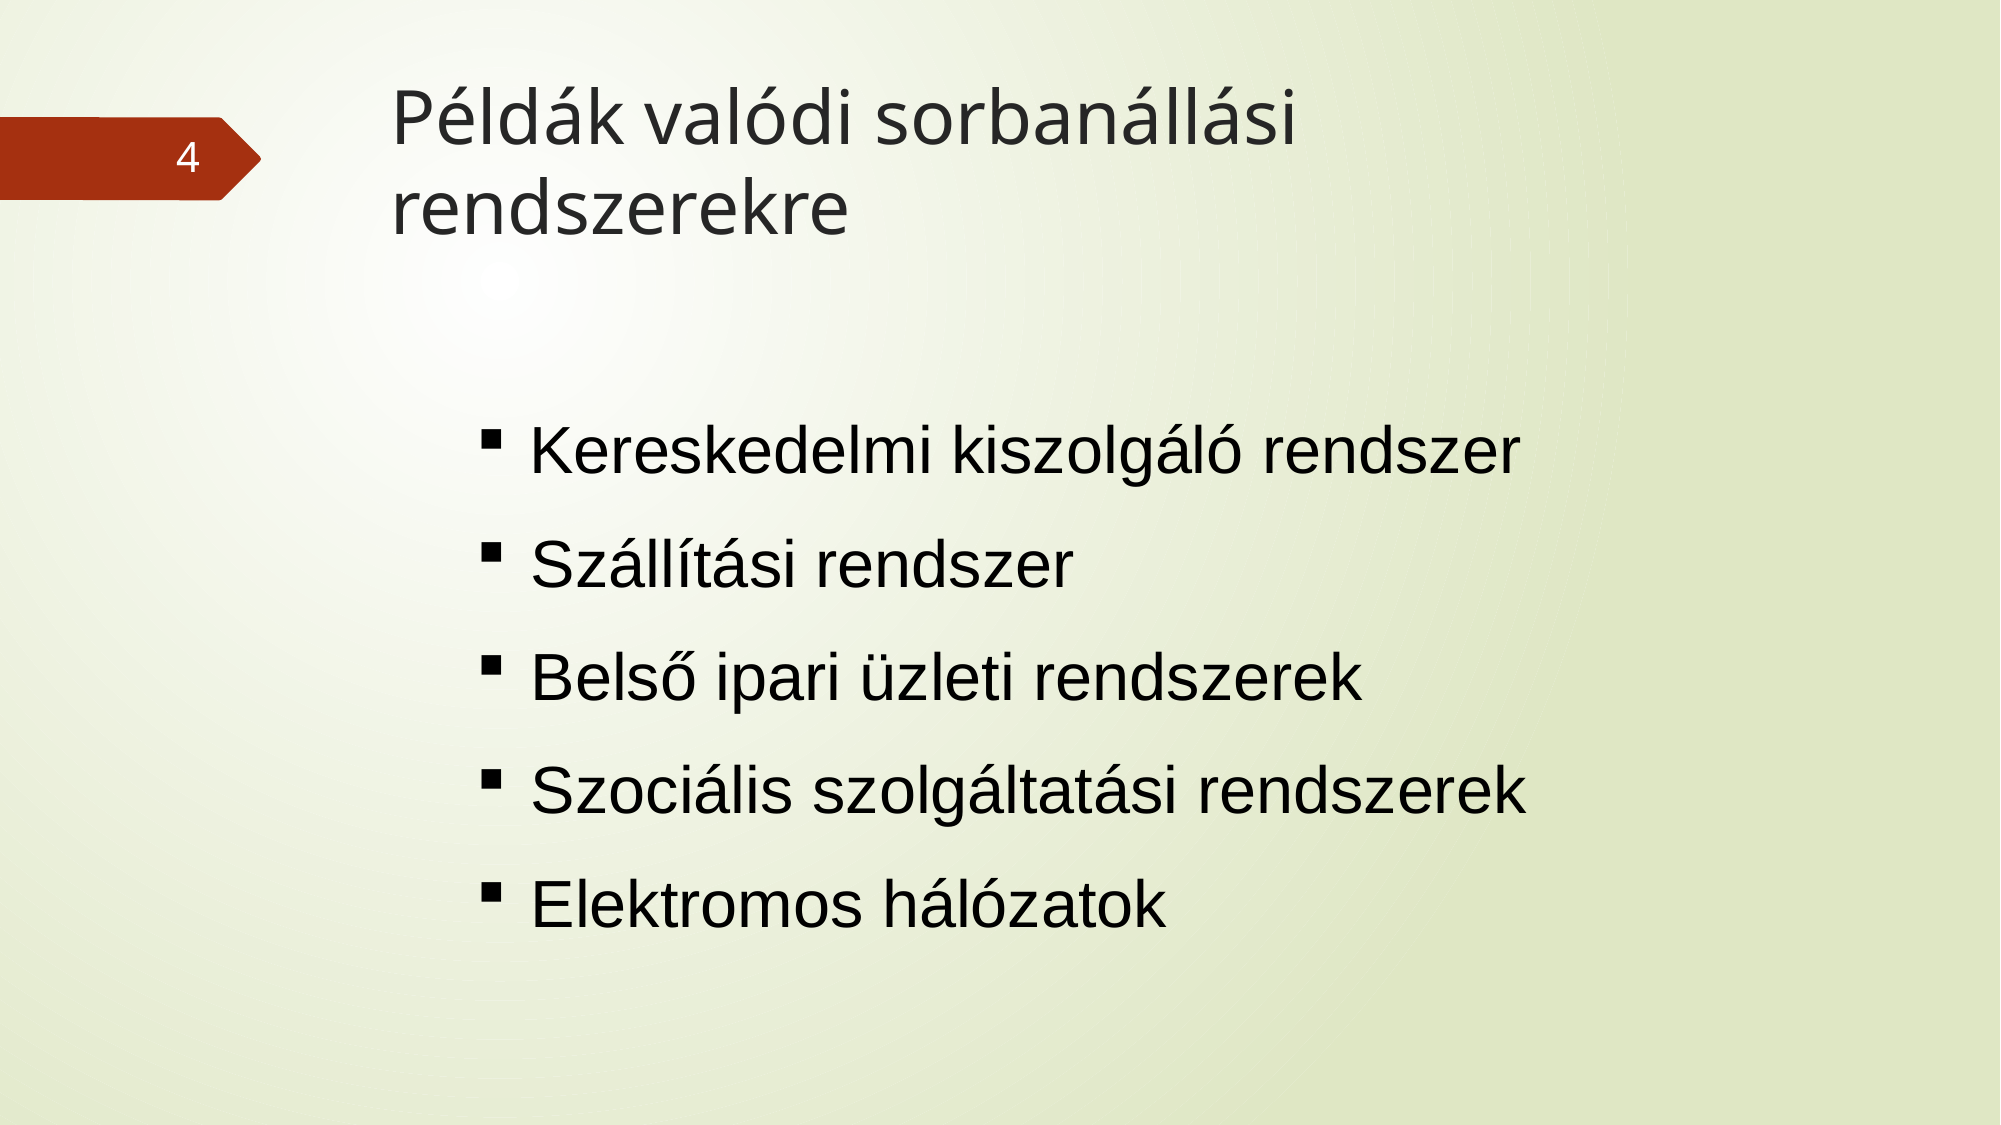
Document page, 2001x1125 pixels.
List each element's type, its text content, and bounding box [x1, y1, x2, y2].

text_box Kereskedelmi kiszolgáló rendszer Szállítási rendszer Belső ipari üzleti rendszerek Szociális szolgáltatási rendszerek Elektromos hálózatok [387, 399, 1713, 948]
slide_number 4 [87, 129, 216, 190]
title Példák valódi sorbanállási rendszerekre [375, 62, 1732, 328]
